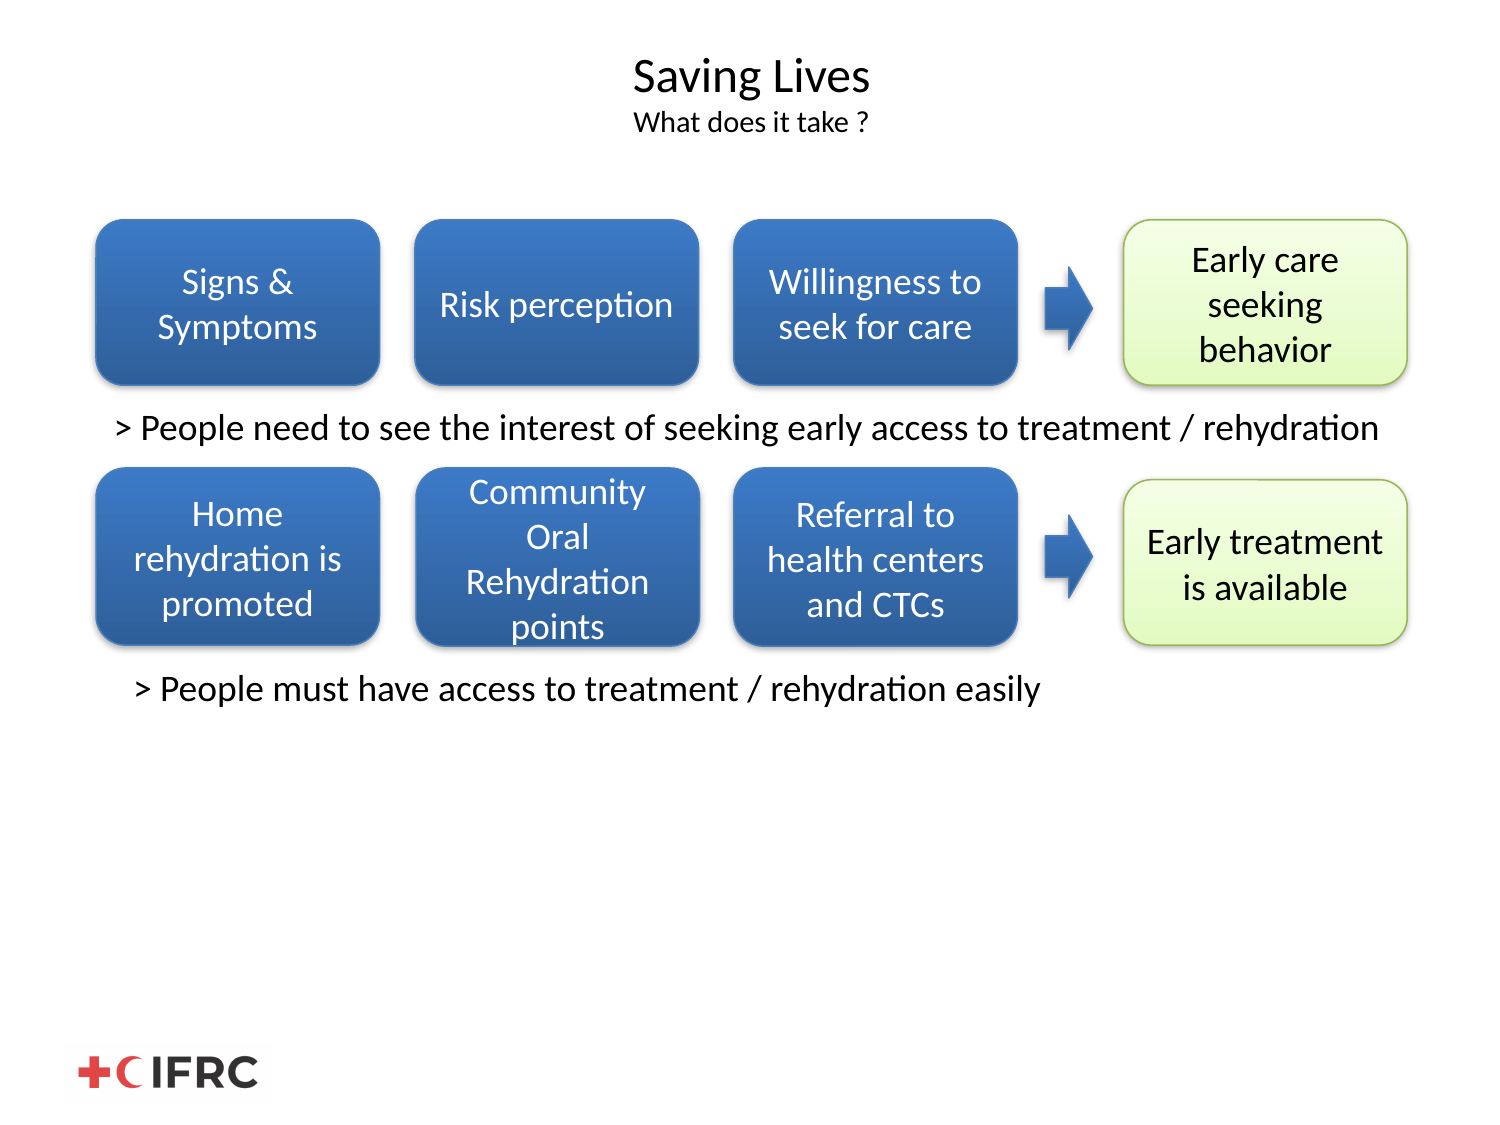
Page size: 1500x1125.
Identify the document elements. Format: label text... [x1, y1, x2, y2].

title Saving Lives What does it take ? [76, 34, 1427, 184]
text_box Early treatment is available [1122, 478, 1408, 646]
text_box Risk perception [414, 219, 700, 386]
text_box [1044, 266, 1094, 351]
picture [64, 1042, 273, 1103]
text_box [1044, 514, 1094, 599]
text_box Early care seeking behavior [1122, 219, 1408, 386]
text_box > People need to see the interest of seeking early access to treatment / rehydration [98, 395, 1397, 456]
text_box Community Oral Rehydration points [415, 467, 701, 647]
text_box Signs & Symptoms [95, 219, 381, 386]
text_box > People must have access to treatment / rehydration easily [118, 656, 1066, 717]
text_box Home rehydration is promoted [95, 467, 381, 646]
text_box Referral to health centers and CTCs [733, 467, 1019, 647]
text_box Willingness to seek for care [733, 219, 1019, 386]
